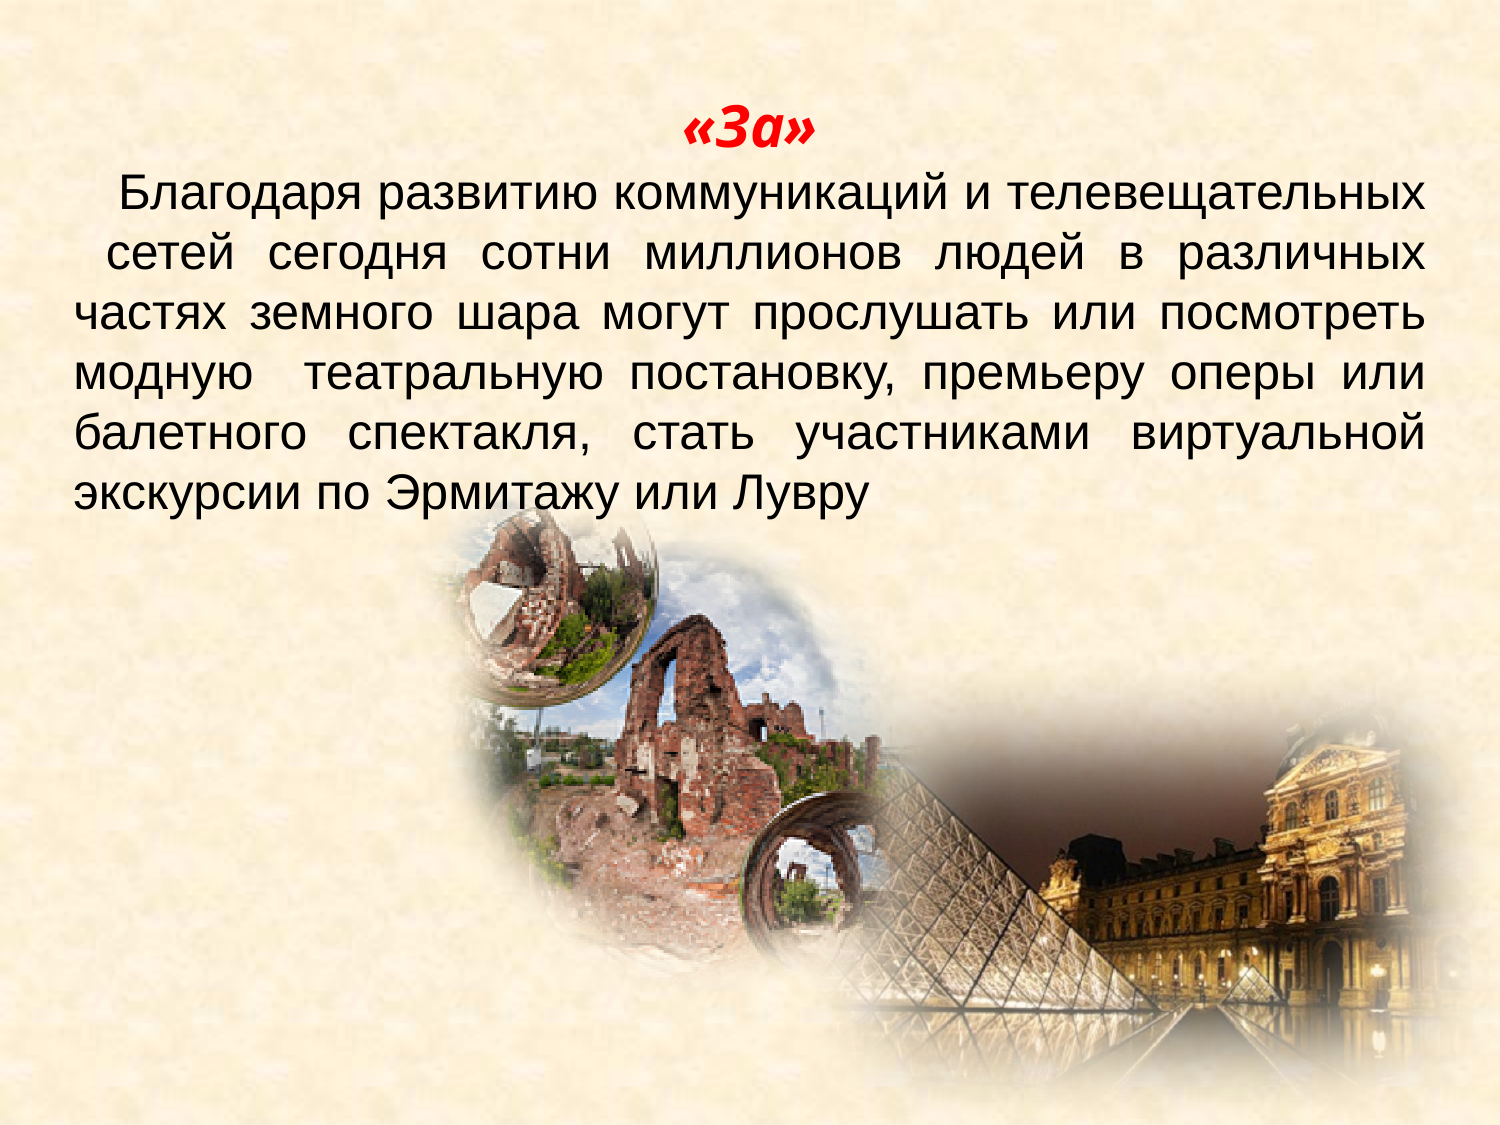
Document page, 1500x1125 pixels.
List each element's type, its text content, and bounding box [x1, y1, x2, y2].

text_box «За» Благодаря развитию коммуникаций и телевещательных сетей сегодня сотни миллионов людей в различных частях земного шара могут прослушать или посмотреть модную театральную постановку, премьеру оперы или балетного спектакля, стать участниками виртуальной экскурсии по Эрмитажу или Лувру [58, 82, 1442, 527]
picture [0, 0, 1500, 1125]
